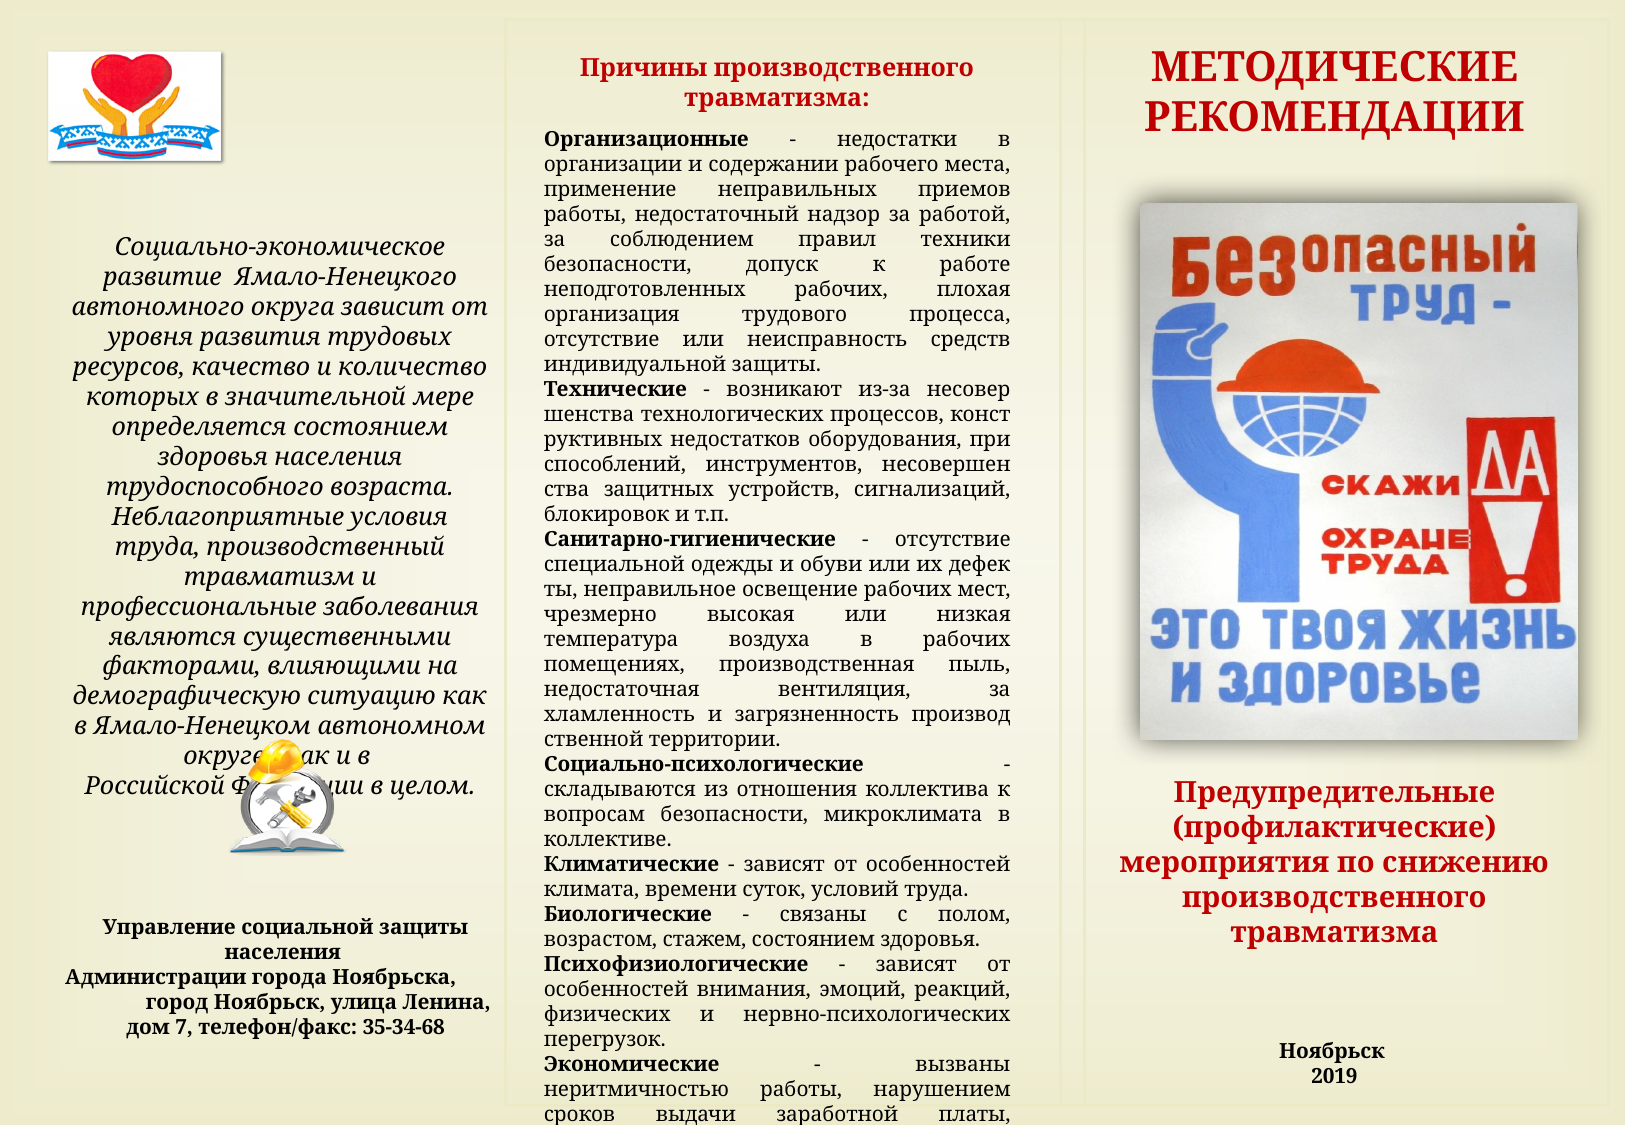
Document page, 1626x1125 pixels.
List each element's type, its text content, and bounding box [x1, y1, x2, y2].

picture [44, 48, 228, 168]
text_box [504, 18, 1059, 1107]
text_box МЕТОДИЧЕСКИЕ РЕКОМЕНДАЦИИ Предупредительные (профилактические) мероприятия по снижению производственного травматизма Ноябрьск 2019 [1059, 18, 1610, 1107]
text_box Социально-экономическое развитие Ямало-Ненецкого автономного округа зависит от уровня развития трудовых ресурсов, качество и количество которых в значительной мере определяется состоянием здоровья населения трудоспособного возраста. Неблагоприятные условия труда, производственный травматизм и профессиональные заболевания являются существенными факторами, влияющими на демографическую ситуацию как в Ямало-Ненецком автономном округе, так и в Российской Федерации в целом. [55, 223, 506, 807]
text_box Управление социальной защиты населения Администрации города Ноябрьска, город Ноябрьск, улица Ленина, дом 7, телефон/факс: 35-34-68 [47, 903, 524, 1074]
text_box Причины производственного травматизма: Организационные - недостатки в организации и содержании рабочего места, применение неправильных приемов работы, недостаточный надзор за работой, за соблюдением правил техники безопасности, допуск к работе неподготовленных рабочих, плохая организация трудового процесса, отсутствие или неисправность средств индивидуальной защиты. Технические - возникают из-за несовер­шенства технологических процессов, конст­руктивных недостатков оборудования, при­способлений, инструментов, несовершен­ства защитных устройств, сигнализаций, блокировок и т.п. Санитарно-гигиенические - отсутствие специальной одежды и обуви или их дефек­ты, неправильное освещение рабочих мест, чрезмерно высокая или низкая температура воздуха в рабочих помещениях, производст­венная пыль, недостаточная вентиляция, за­хламленность и загрязненность производ­ственной территории. Социально-психологические - складываются из отношения коллектива к вопросам безопасности, микроклимата в коллективе. Климатические - зависят от особенностей климата, времени суток, условий труда. Биологические - связаны с полом, возрастом, стажем, состоянием здоровья. Психофизиологические - зависят от особенностей внимания, эмоций, реакций, физических и нервно-психологических перегрузок. Экономические - вызваны неритмичностью работы, нарушением сроков выдачи заработной платы, недостатками в жилищных условиях. [529, 43, 1026, 1125]
picture [1140, 202, 1579, 741]
picture [149, 739, 422, 856]
